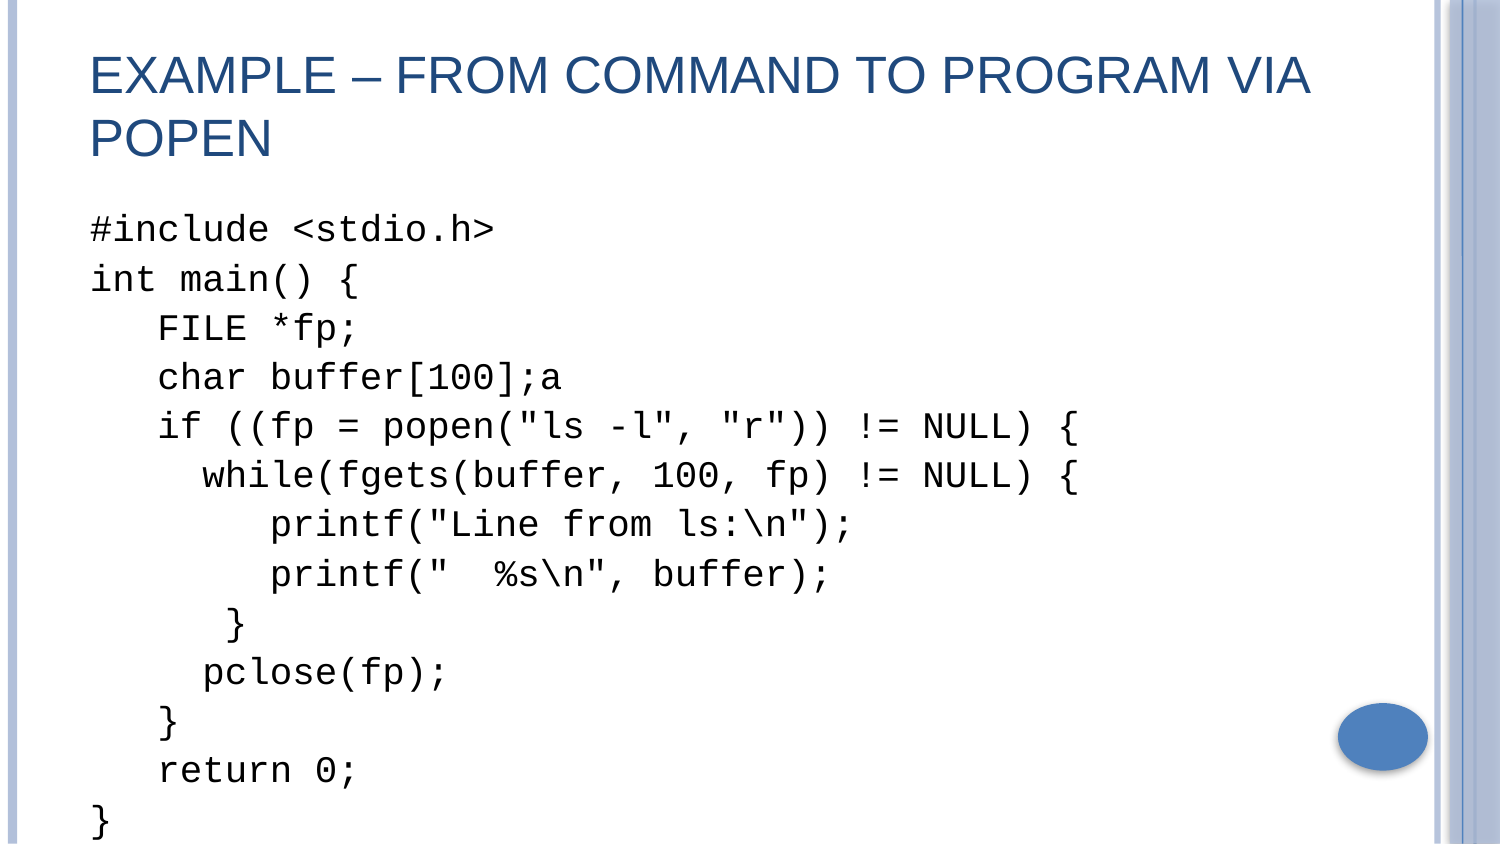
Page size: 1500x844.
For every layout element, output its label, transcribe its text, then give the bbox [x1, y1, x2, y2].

list #include <stdio.h> int main() { FILE *fp; char buffer[100];a if ((fp = popen("ls -l", "r")) != NULL) { while(fgets(buffer, 100, fp) != NULL) { printf("Line from ls:\n"); printf(" %s\n", buffer); } pclose(fp); } return 0; } [75, 196, 1300, 797]
title Example – from Command to Program via POPEN [75, 33, 1413, 175]
